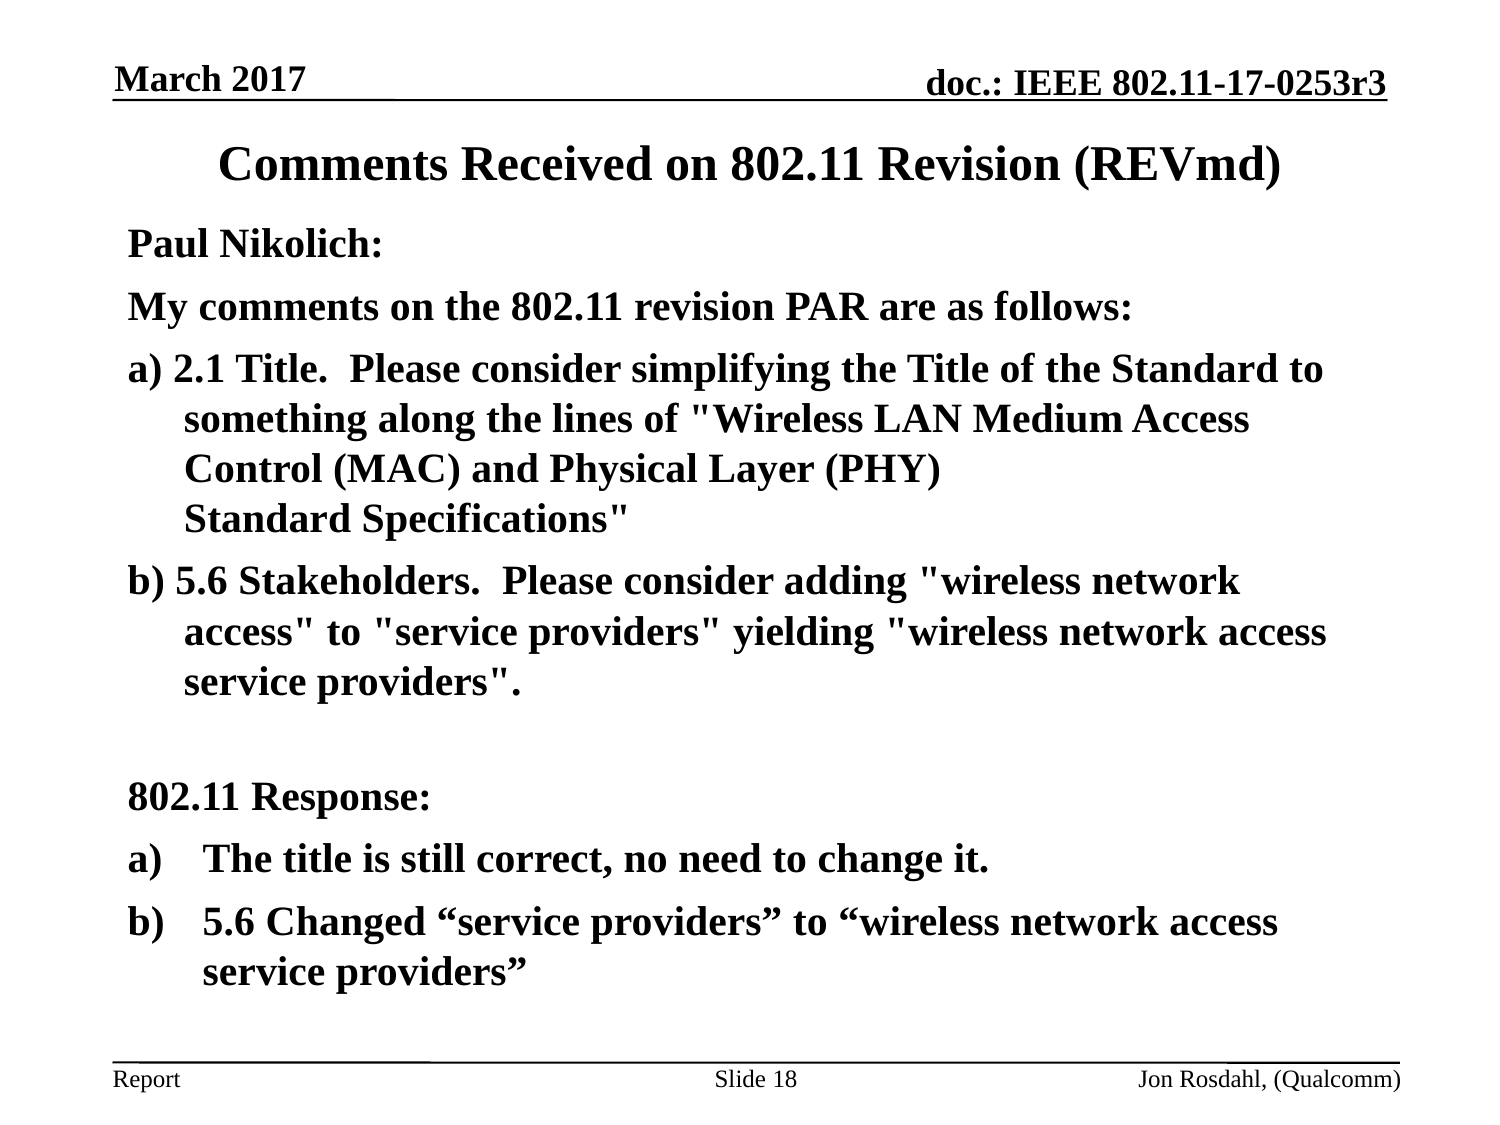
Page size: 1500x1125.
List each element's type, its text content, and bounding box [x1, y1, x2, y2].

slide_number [114, 54, 423, 100]
title Comments Received on 802.11 Revision (REVmd) [112, 112, 1388, 207]
list Paul Nikolich: My comments on the 802.11 revision PAR are as follows: a) 2.1 Title. Please consider simplifying the Title of the Standard to something along the lines of "Wireless LAN Medium Access Control (MAC) and Physical Layer (PHY) Standard Specifications" b) 5.6 Stakeholders. Please consider adding "wireless network access" to "service providers" yielding "wireless network access service providers". 802.11 Response: The title is still correct, no need to change it. 5.6 Changed “service providers” to “wireless network access service providers” [112, 207, 1388, 1063]
slide_number Slide 18 [712, 1061, 800, 1123]
footer Jon Rosdahl, (Qualcomm) [878, 1061, 1402, 1093]
